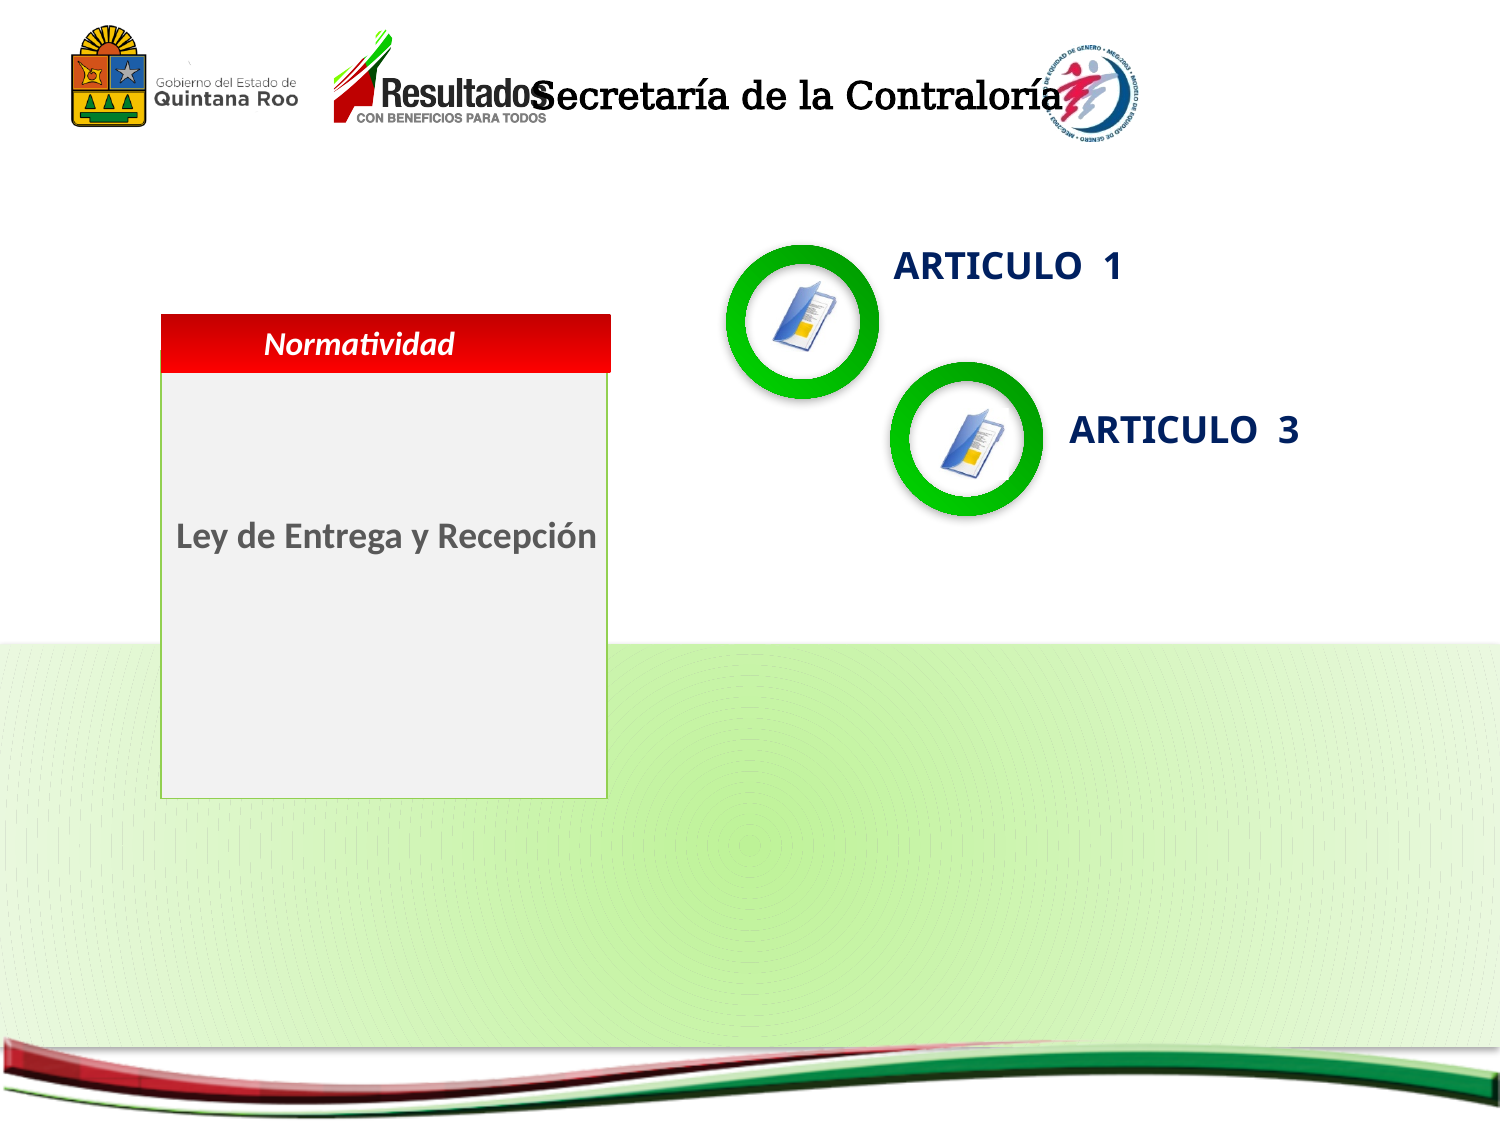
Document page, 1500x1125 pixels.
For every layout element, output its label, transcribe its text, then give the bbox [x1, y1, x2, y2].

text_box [140, 314, 634, 799]
text_box ARTICULO 3 [1054, 398, 1360, 459]
picture [318, 23, 563, 130]
picture [1042, 45, 1140, 142]
picture [58, 25, 303, 130]
picture [0, 1031, 1500, 1125]
text_box Secretaría de la Contraloría [567, 63, 1037, 124]
text_box [0, 644, 1500, 1030]
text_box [726, 234, 1184, 399]
picture [938, 408, 1009, 480]
text_box [890, 408, 1043, 516]
